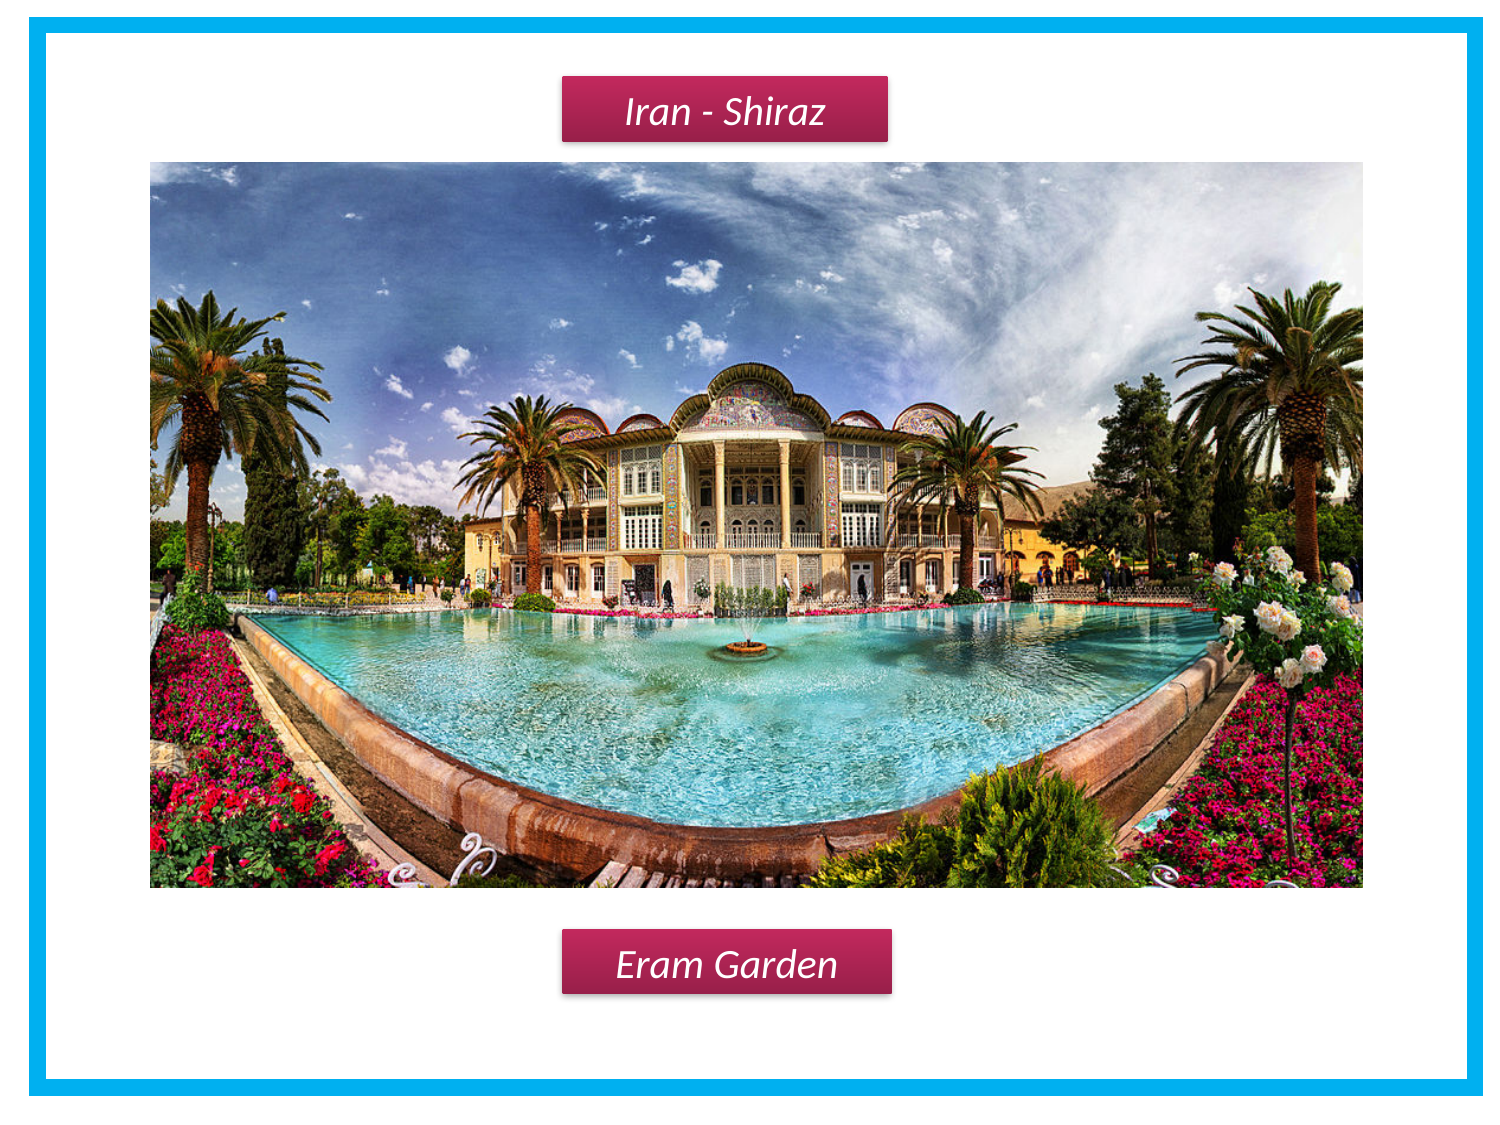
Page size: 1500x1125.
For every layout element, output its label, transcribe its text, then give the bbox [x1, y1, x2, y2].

picture [149, 162, 1363, 888]
text_box [37, 24, 1475, 1088]
text_box Iran - Shiraz [562, 76, 888, 142]
text_box Eram Garden [562, 929, 892, 994]
